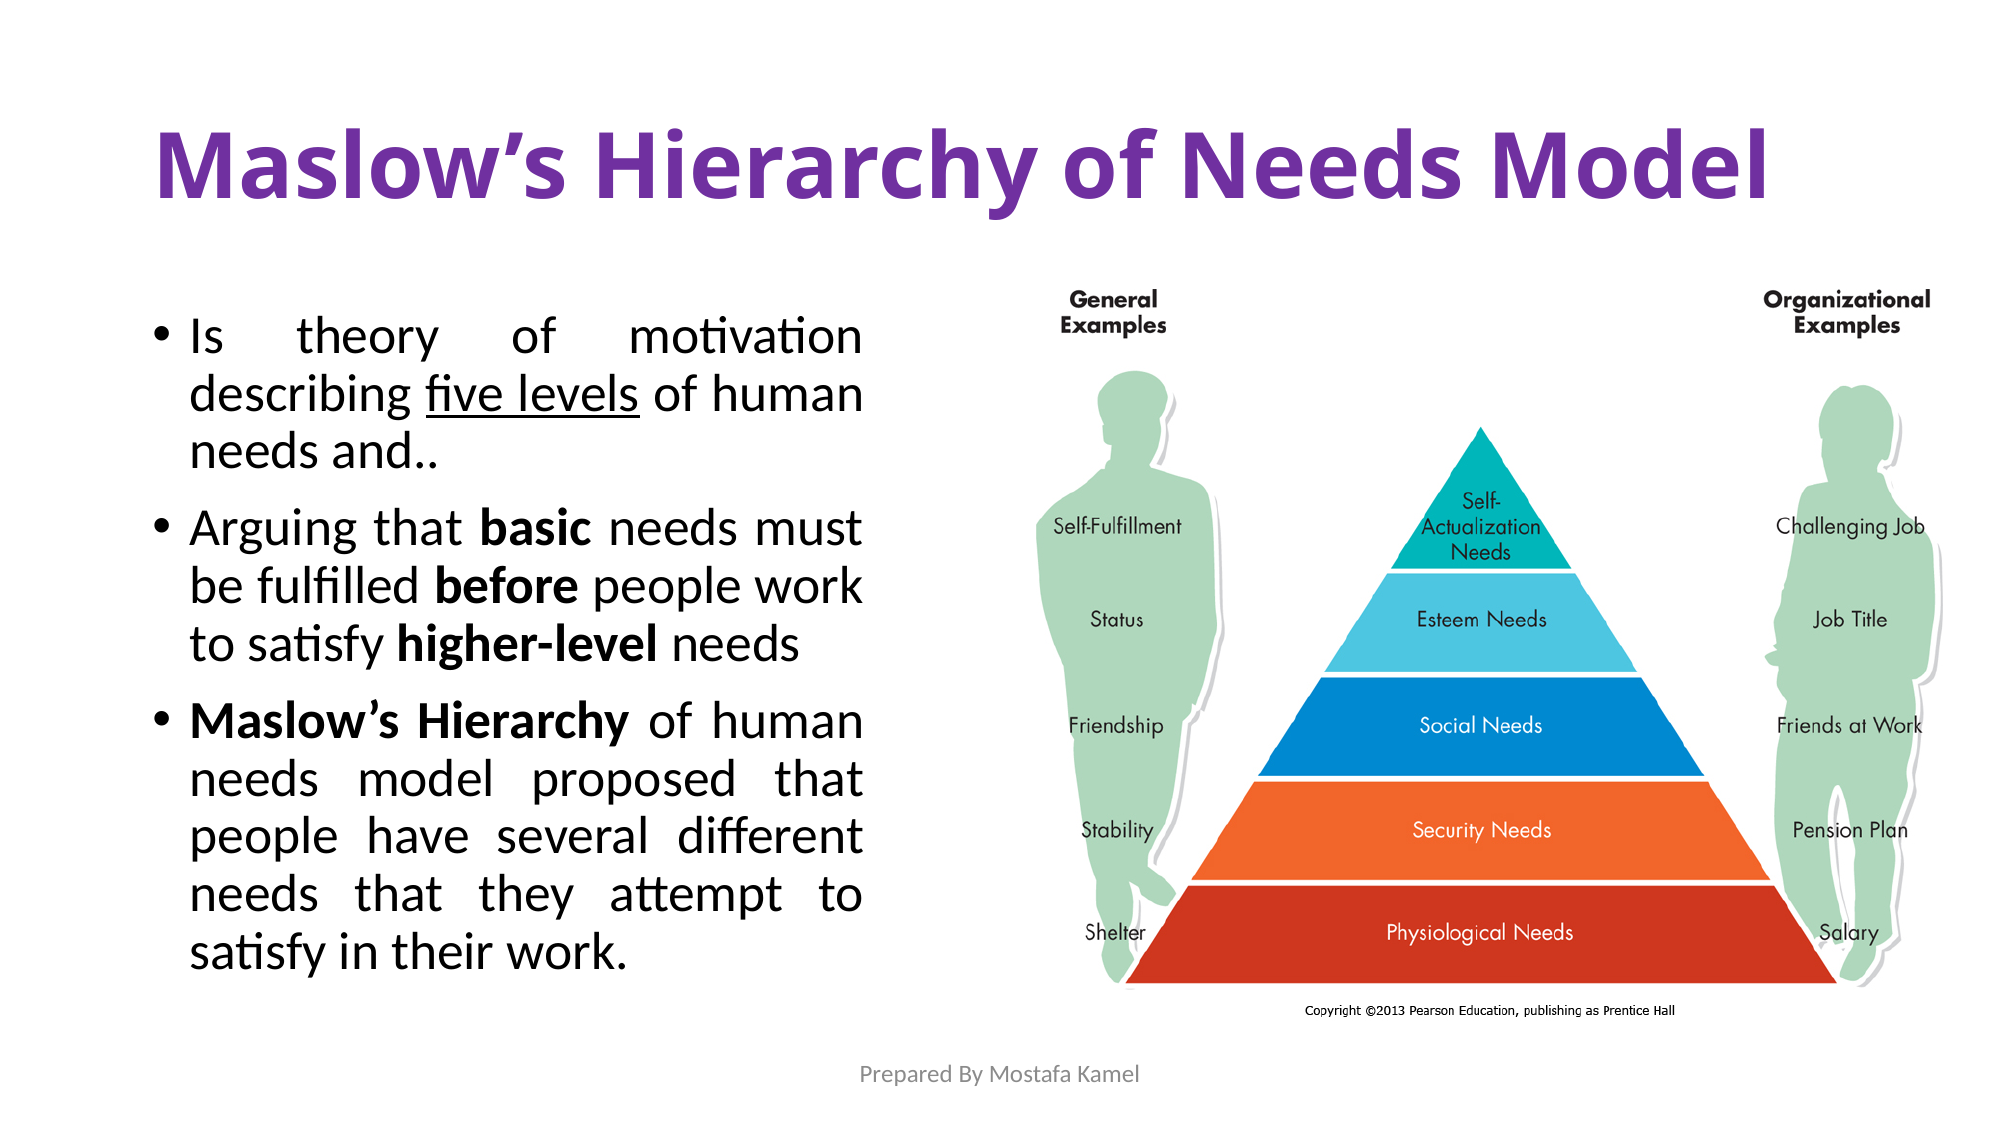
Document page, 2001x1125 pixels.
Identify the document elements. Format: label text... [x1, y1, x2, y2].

title Maslow’s Hierarchy of Needs Model [137, 59, 1863, 278]
list Is theory of motivation describing five levels of human needs and.. Arguing that basic needs must be fulfilled before people work to satisfy higher-level needs Maslow’s Hierarchy of human needs model proposed that people have several different needs that they attempt to satisfy in their work. [137, 299, 880, 1014]
footer Prepared By Mostafa Kamel [662, 1042, 1338, 1103]
picture [1036, 289, 1943, 1029]
